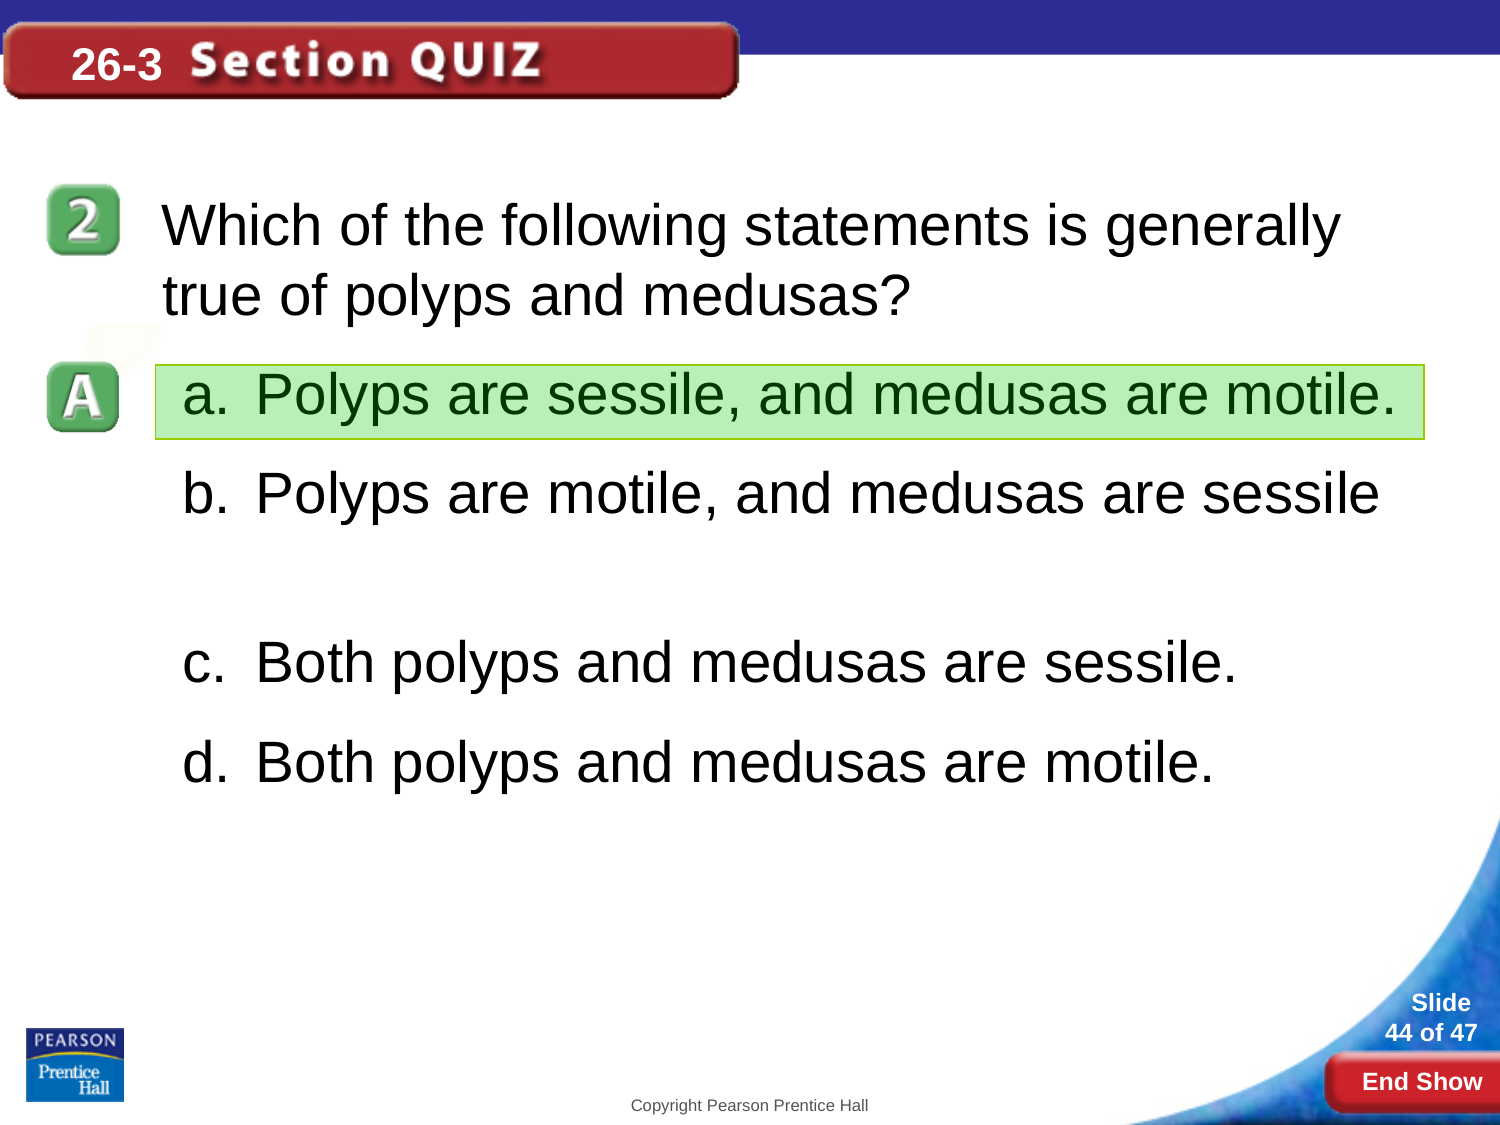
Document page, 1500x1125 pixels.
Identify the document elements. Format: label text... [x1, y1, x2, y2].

title 26-3 [2, 26, 179, 98]
text_box [155, 365, 1424, 439]
picture [38, 178, 136, 264]
footer Copyright Pearson Prentice Hall [512, 1087, 988, 1113]
picture [0, 0, 1500, 1125]
list Which of the following statements is generally true of polyps and medusas? Polyps are sessile, and medusas are motile. Polyps are motile, and medusas are sessile Both polyps and medusas are sessile. Both polyps and medusas are motile. [44, 179, 1440, 888]
